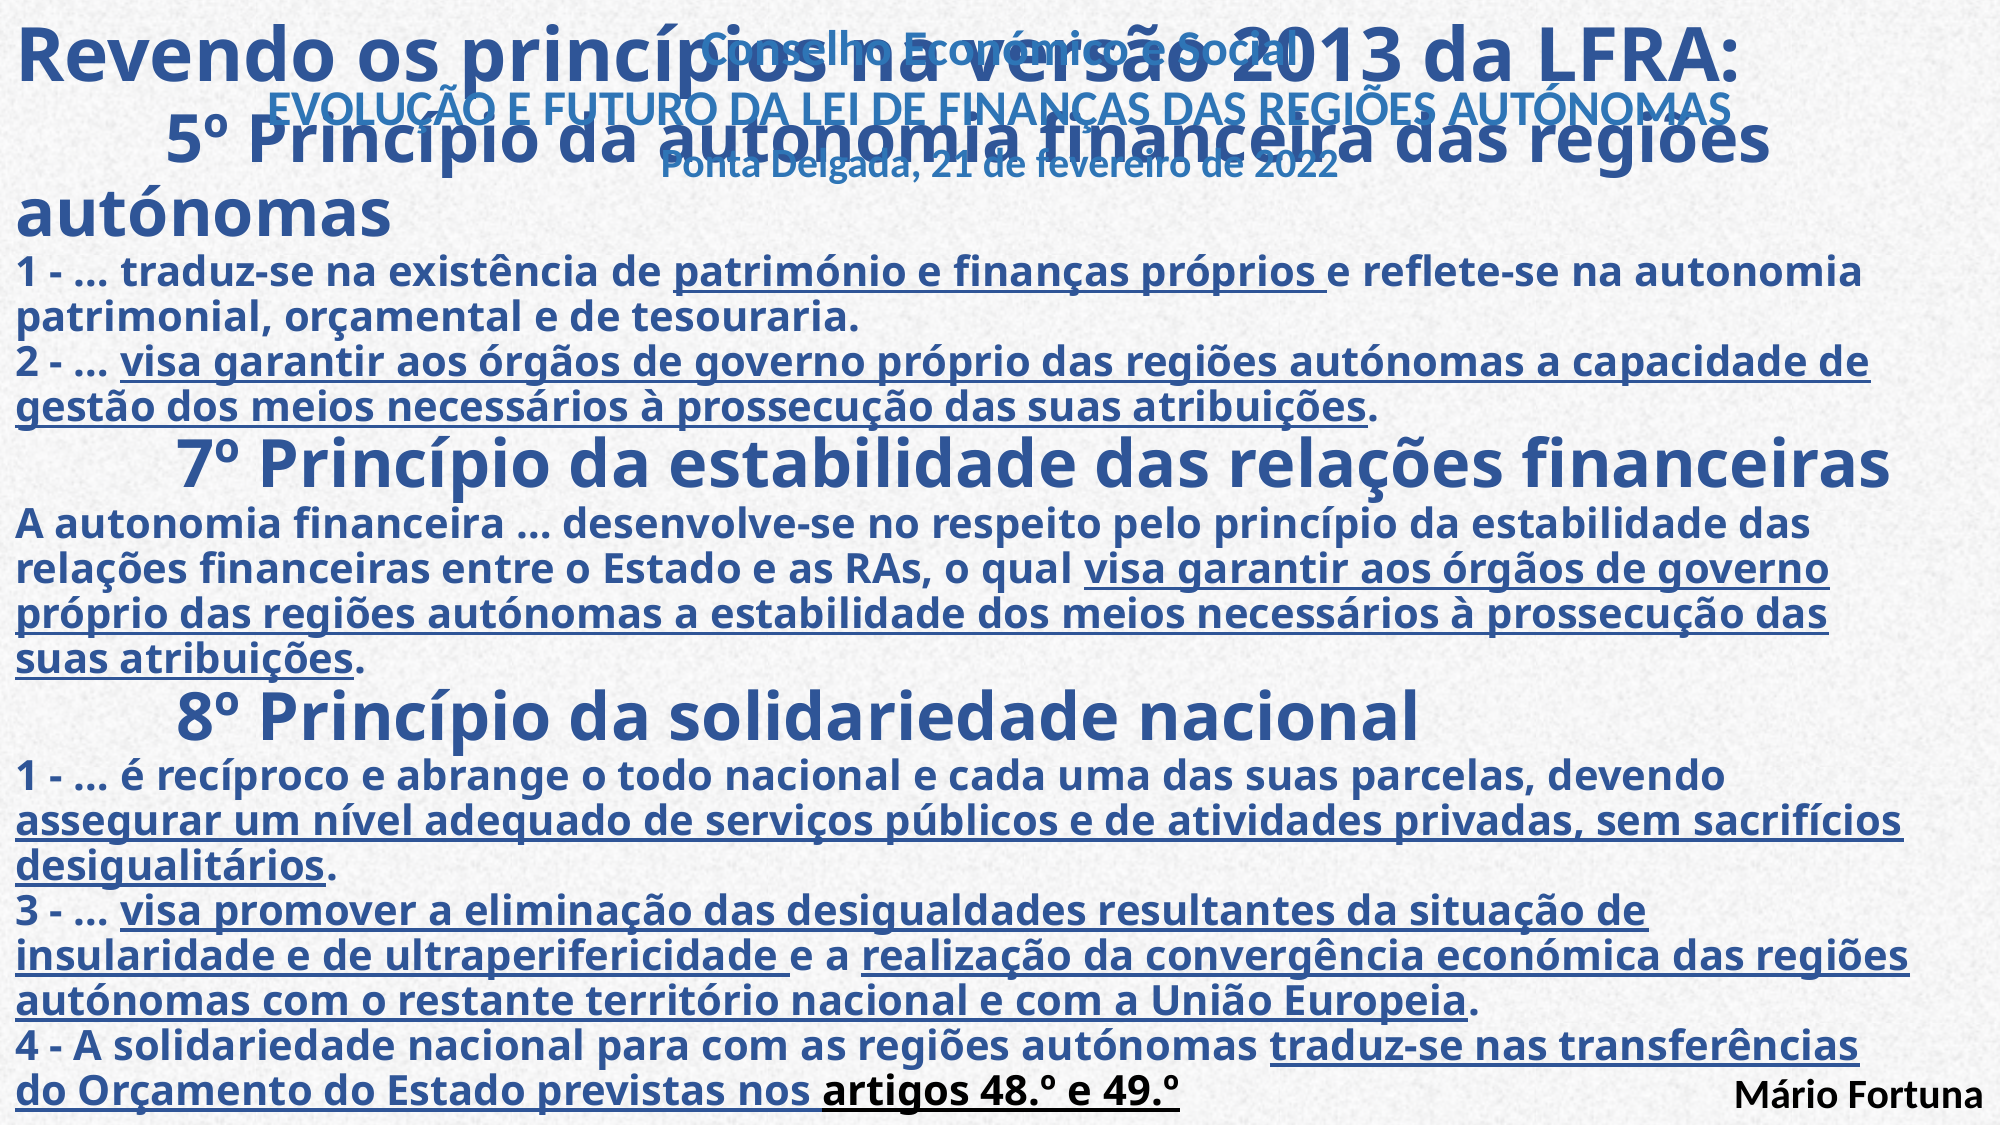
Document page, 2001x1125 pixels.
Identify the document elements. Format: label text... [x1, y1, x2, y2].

text_box Conselho Económico e Social EVOLUÇÃO E FUTURO DA LEI DE FINANÇAS DAS REGIÕES AUTÓNOMAS Ponta Delgada, 21 de fevereiro de 2022 [0, 8, 2000, 194]
text_box Mário Fortuna [1719, 1059, 1999, 1125]
title Revendo os princípios na versão 2013 da LFRA: 5º Princípio da autonomia financeira das regiões autónomas 1 - … traduz-se na existência de património e finanças próprios e reflete-se na autonomia patrimonial, orçamental e de tesouraria. 2 - … visa garantir aos órgãos de governo próprio das regiões autónomas a capacidade de gestão dos meios necessários à prossecução das suas atribuições. 7º Princípio da estabilidade das relações financeiras A autonomia financeira … desenvolve-se no respeito pelo princípio da estabilidade das relações financeiras entre o Estado e as RAs, o qual visa garantir aos órgãos de governo próprio das regiões autónomas a estabilidade dos meios necessários à prossecução das suas atribuições. 8º Princípio da solidariedade nacional 1 - … é recíproco e abrange o todo nacional e cada uma das suas parcelas, devendo assegurar um nível adequado de serviços públicos e de atividades privadas, sem sacrifícios desigualitários. 3 - … visa promover a eliminação das desigualdades resultantes da situação de insularidade e de ultraperifericidade e a realização da convergência económica das regiões autónomas com o restante território nacional e com a União Europeia. 4 - A solidariedade nacional para com as regiões autónomas traduz-se nas transferências do Orçamento do Estado previstas nos artigos 48.º e 49.º [0, 501, 1936, 1122]
